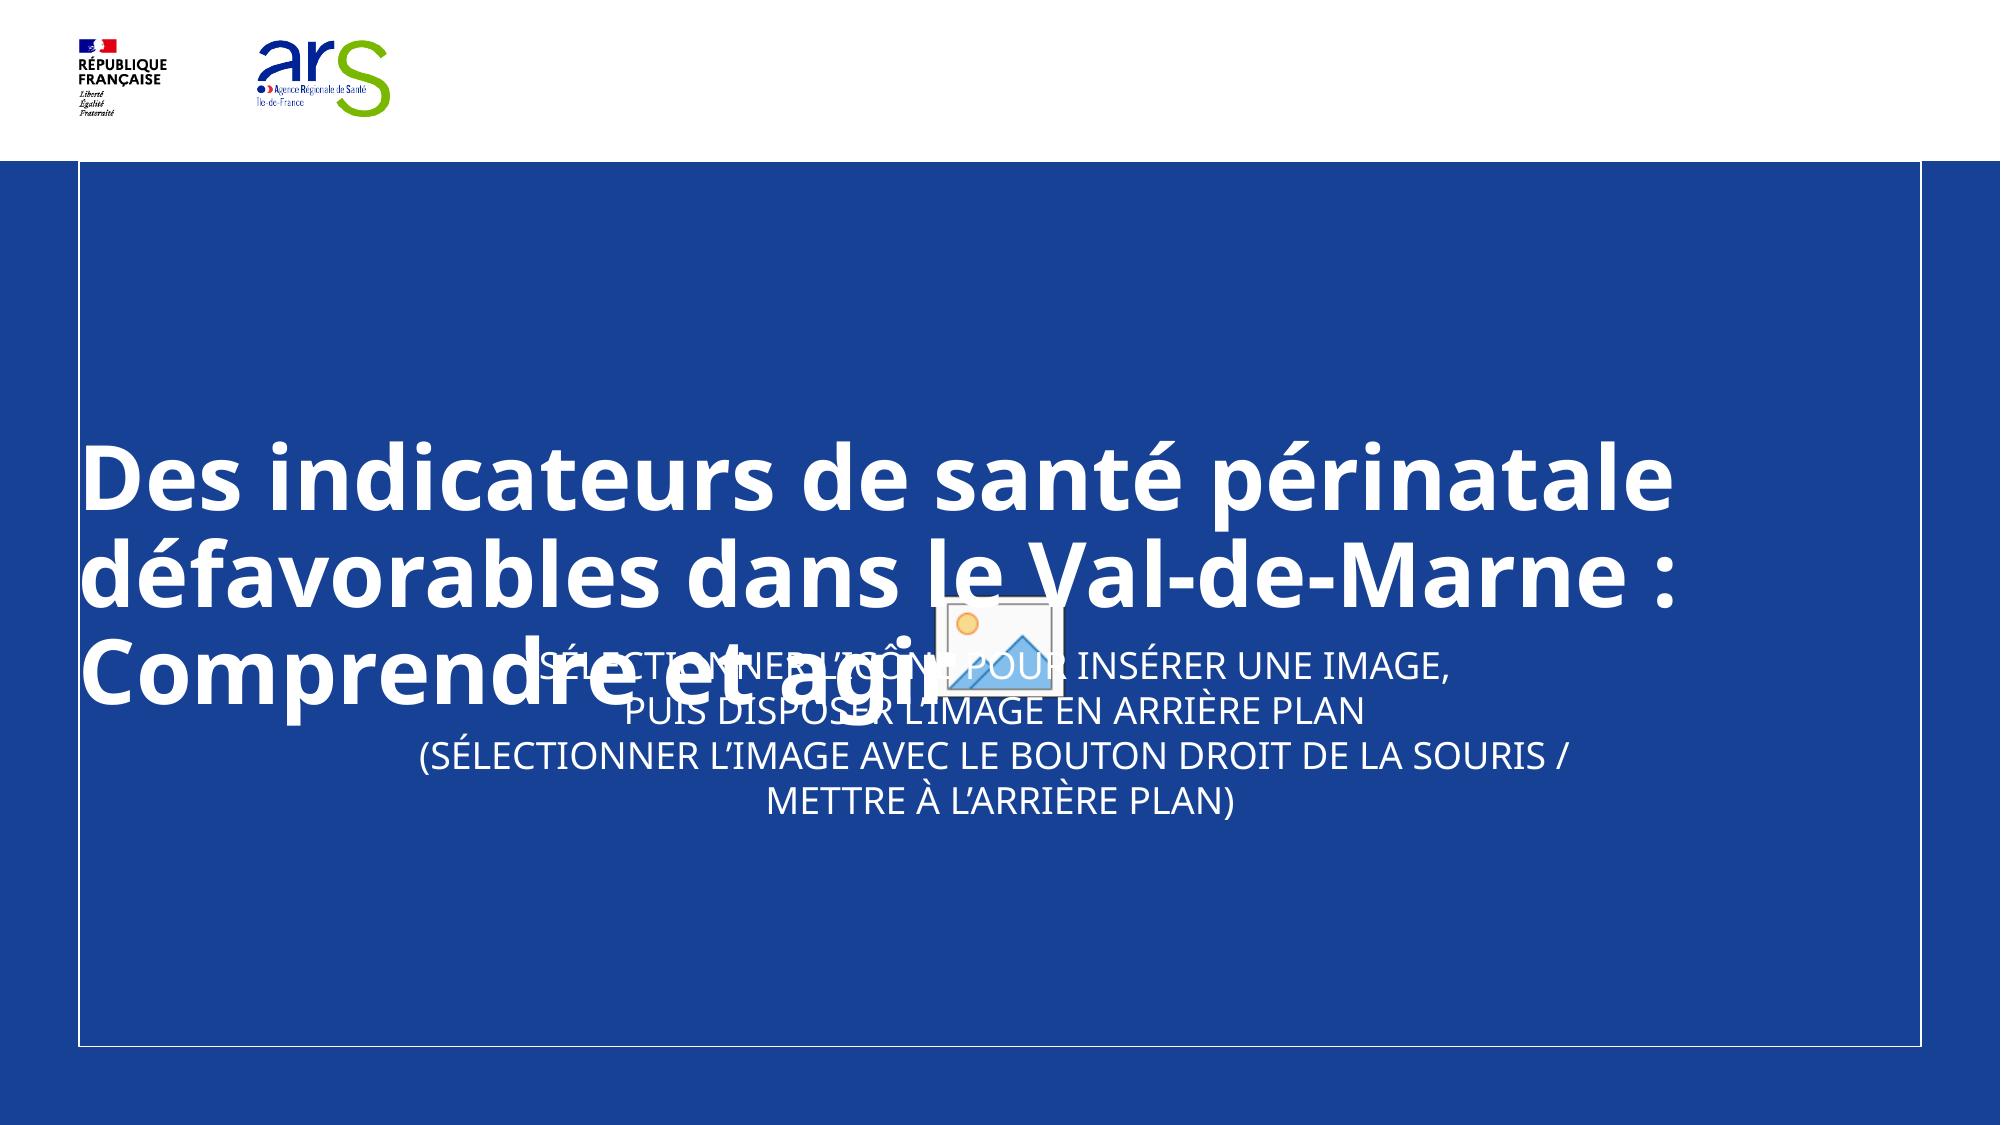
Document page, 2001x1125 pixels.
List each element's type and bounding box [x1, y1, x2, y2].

picture [63, 23, 182, 142]
picture [0, 161, 2000, 1125]
picture [256, 40, 390, 117]
